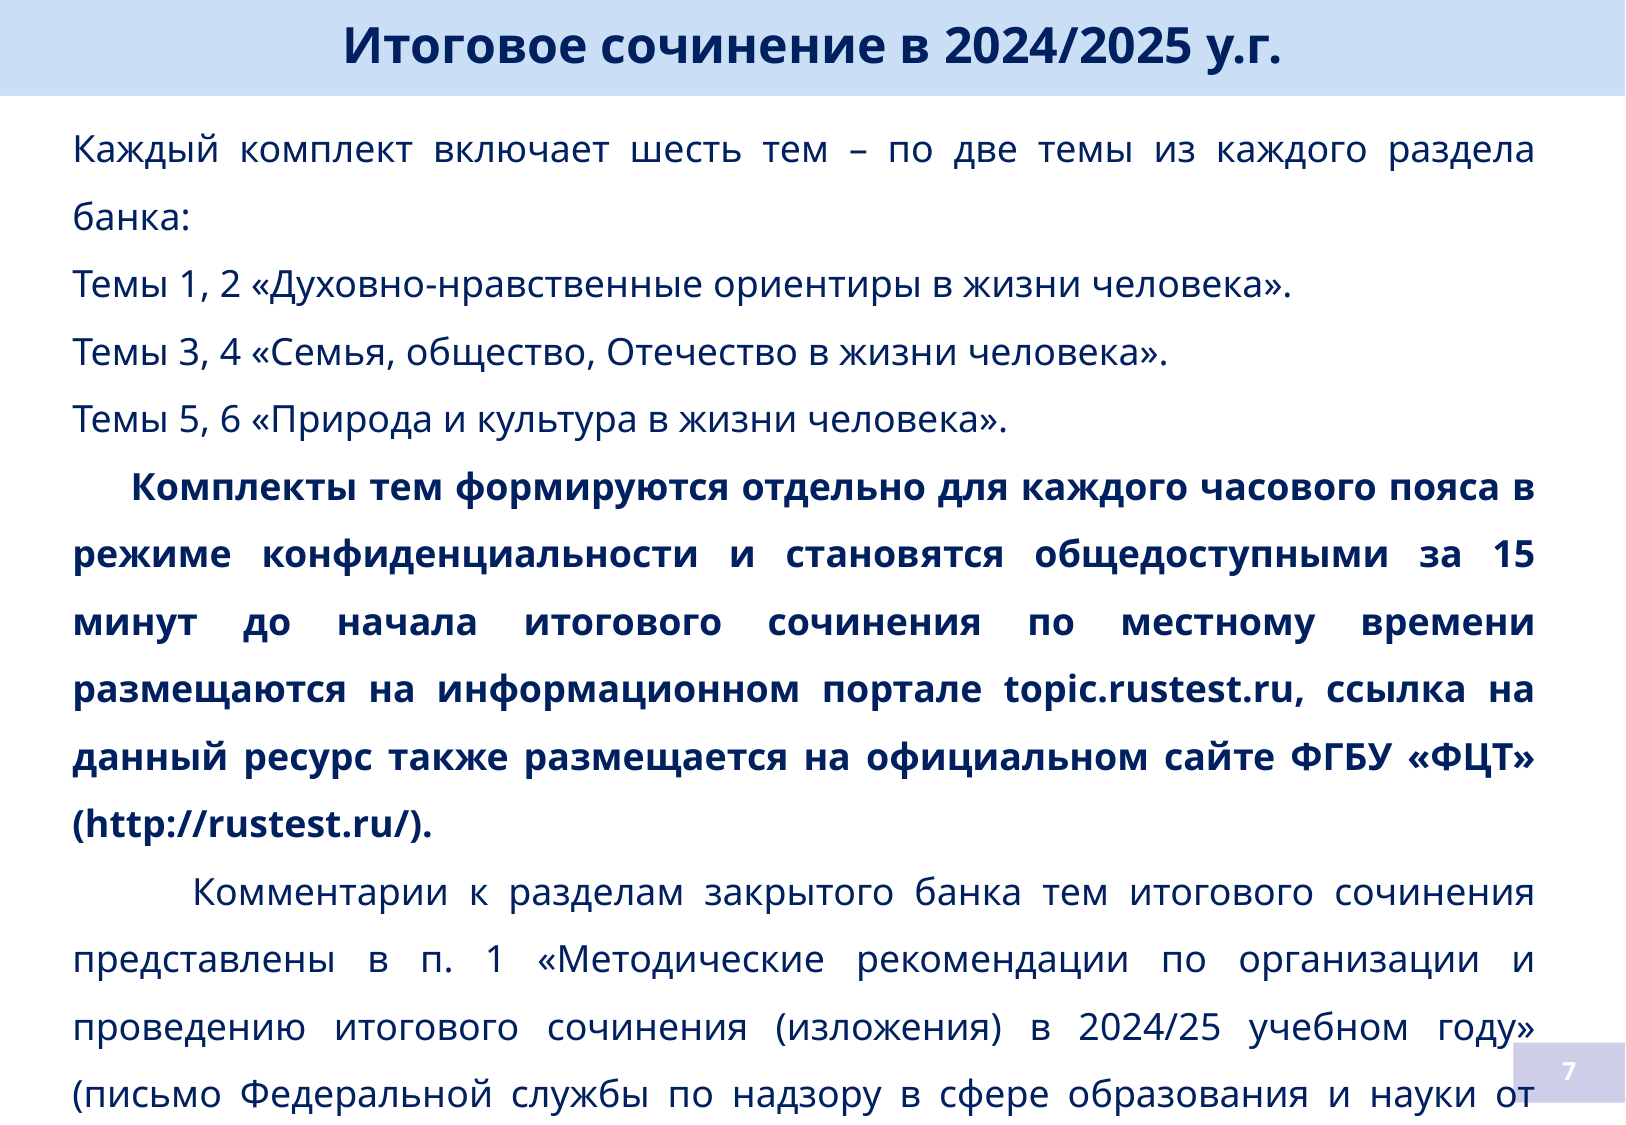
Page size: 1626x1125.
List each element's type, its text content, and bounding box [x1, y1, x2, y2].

picture [0, 0, 1625, 96]
text_box Каждый комплект включает шесть тем – по две темы из каждого раздела банка: Темы 1, 2 «Духовно-нравственные ориентиры в жизни человека». Темы 3, 4 «Семья, общество, Отечество в жизни человека». Темы 5, 6 «Природа и культура в жизни человека». Комплекты тем формируются отдельно для каждого часового пояса в режиме конфиденциальности и становятся общедоступными за 15 минут до начала итогового сочинения по местному времени размещаются на информационном портале topic.rustest.ru, ссылка на данный ресурс также размещается на официальном сайте ФГБУ «ФЦТ» (http://rustest.ru/). Комментарии к разделам закрытого банка тем итогового сочинения представлены в п. 1 «Методические рекомендации по организации и проведению итогового сочинения (изложения) в 2024/25 учебном году» (письмо Федеральной службы по надзору в сфере образования и науки от 14.10.2024 № 04-323), на сайте ФГБНУ «ФИПИ» (https://fipi.ru/itogovoe-sochinenie) [57, 96, 1552, 1125]
slide_number 7 [1552, 1042, 1625, 1103]
